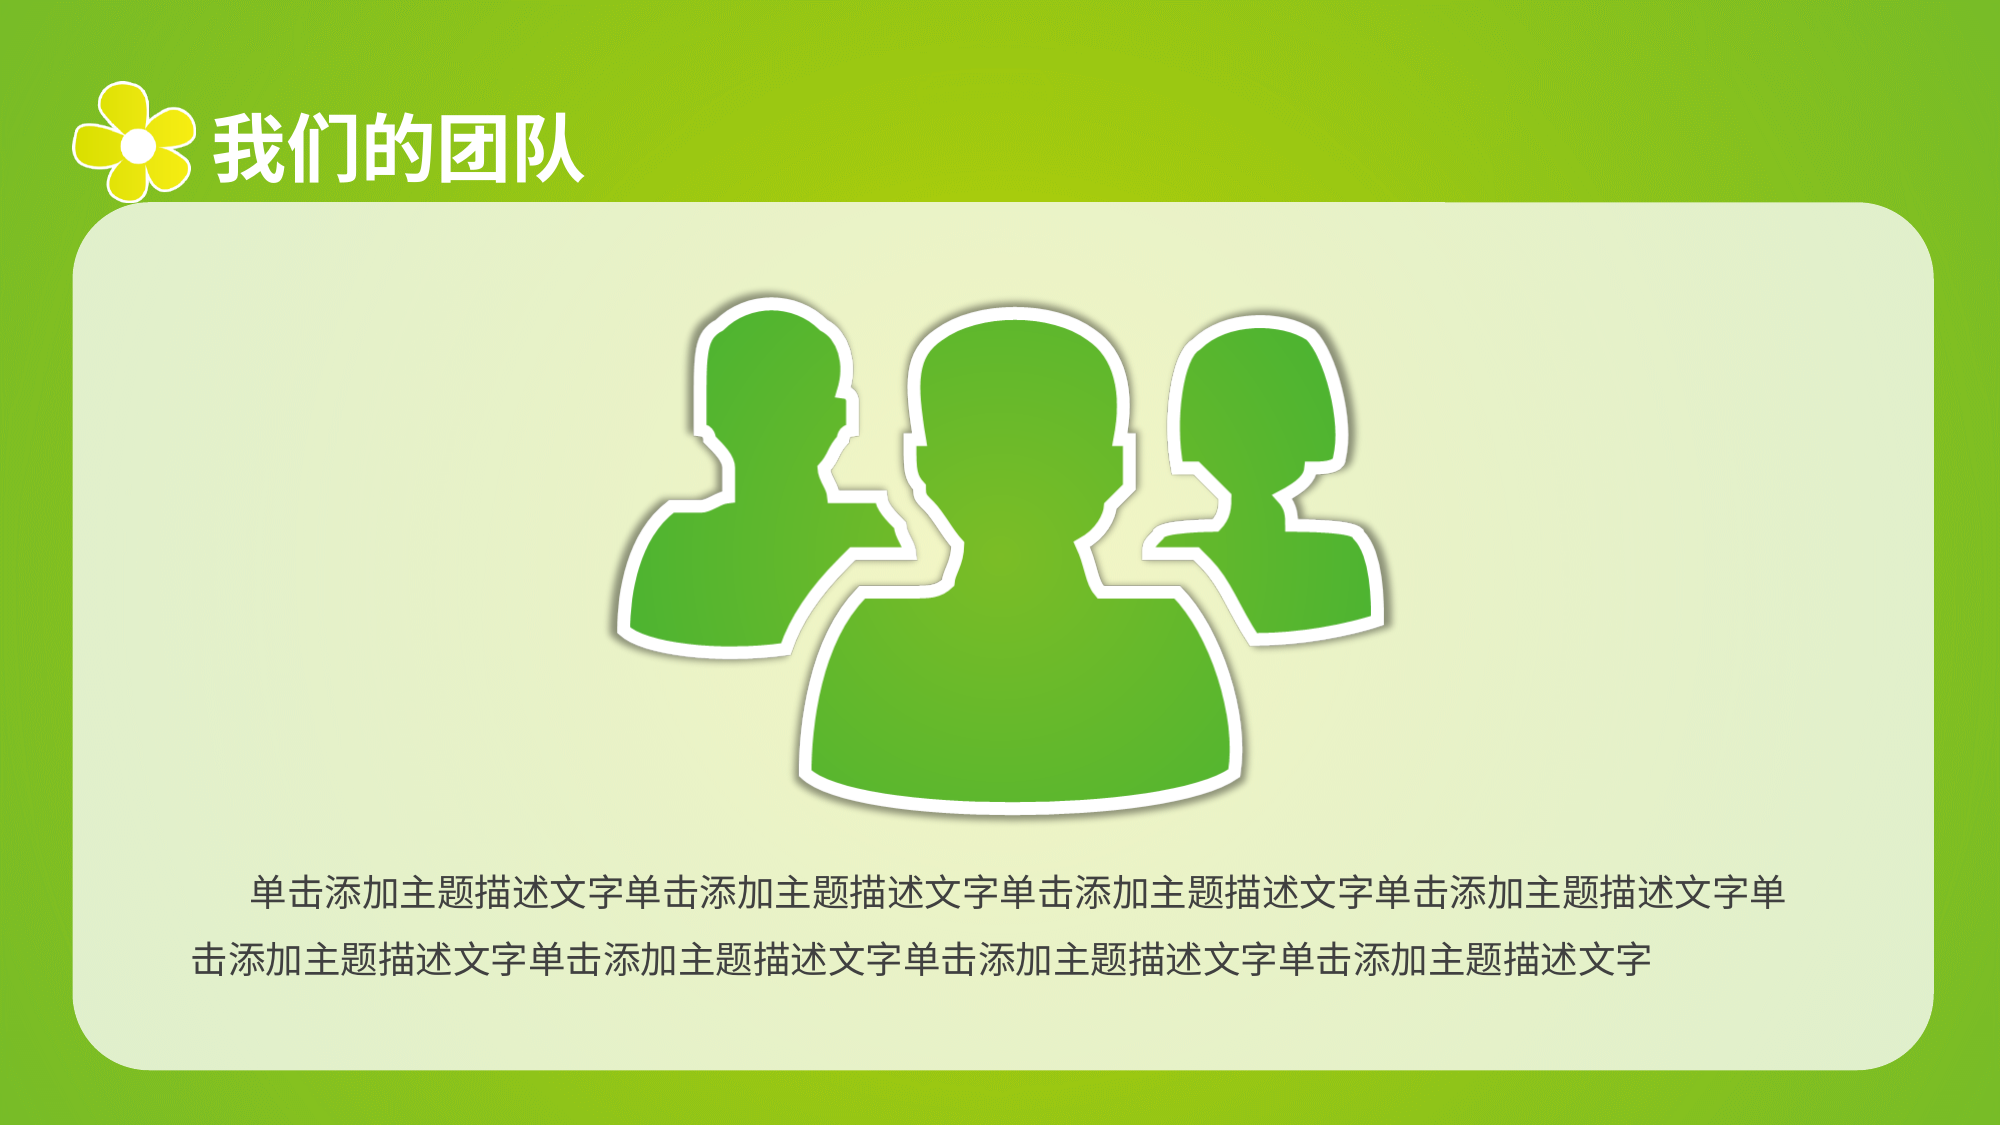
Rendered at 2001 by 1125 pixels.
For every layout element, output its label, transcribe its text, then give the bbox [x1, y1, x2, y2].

title 我们的团队 [196, 59, 1863, 202]
text_box [72, 202, 1934, 1071]
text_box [598, 281, 1403, 832]
text_box 单击添加主题描述文字单击添加主题描述文字单击添加主题描述文字单击添加主题描述文字单击添加主题描述文字单击添加主题描述文字单击添加主题描述文字单击添加主题描述文字 [176, 838, 1824, 989]
picture [0, 0, 2000, 1125]
